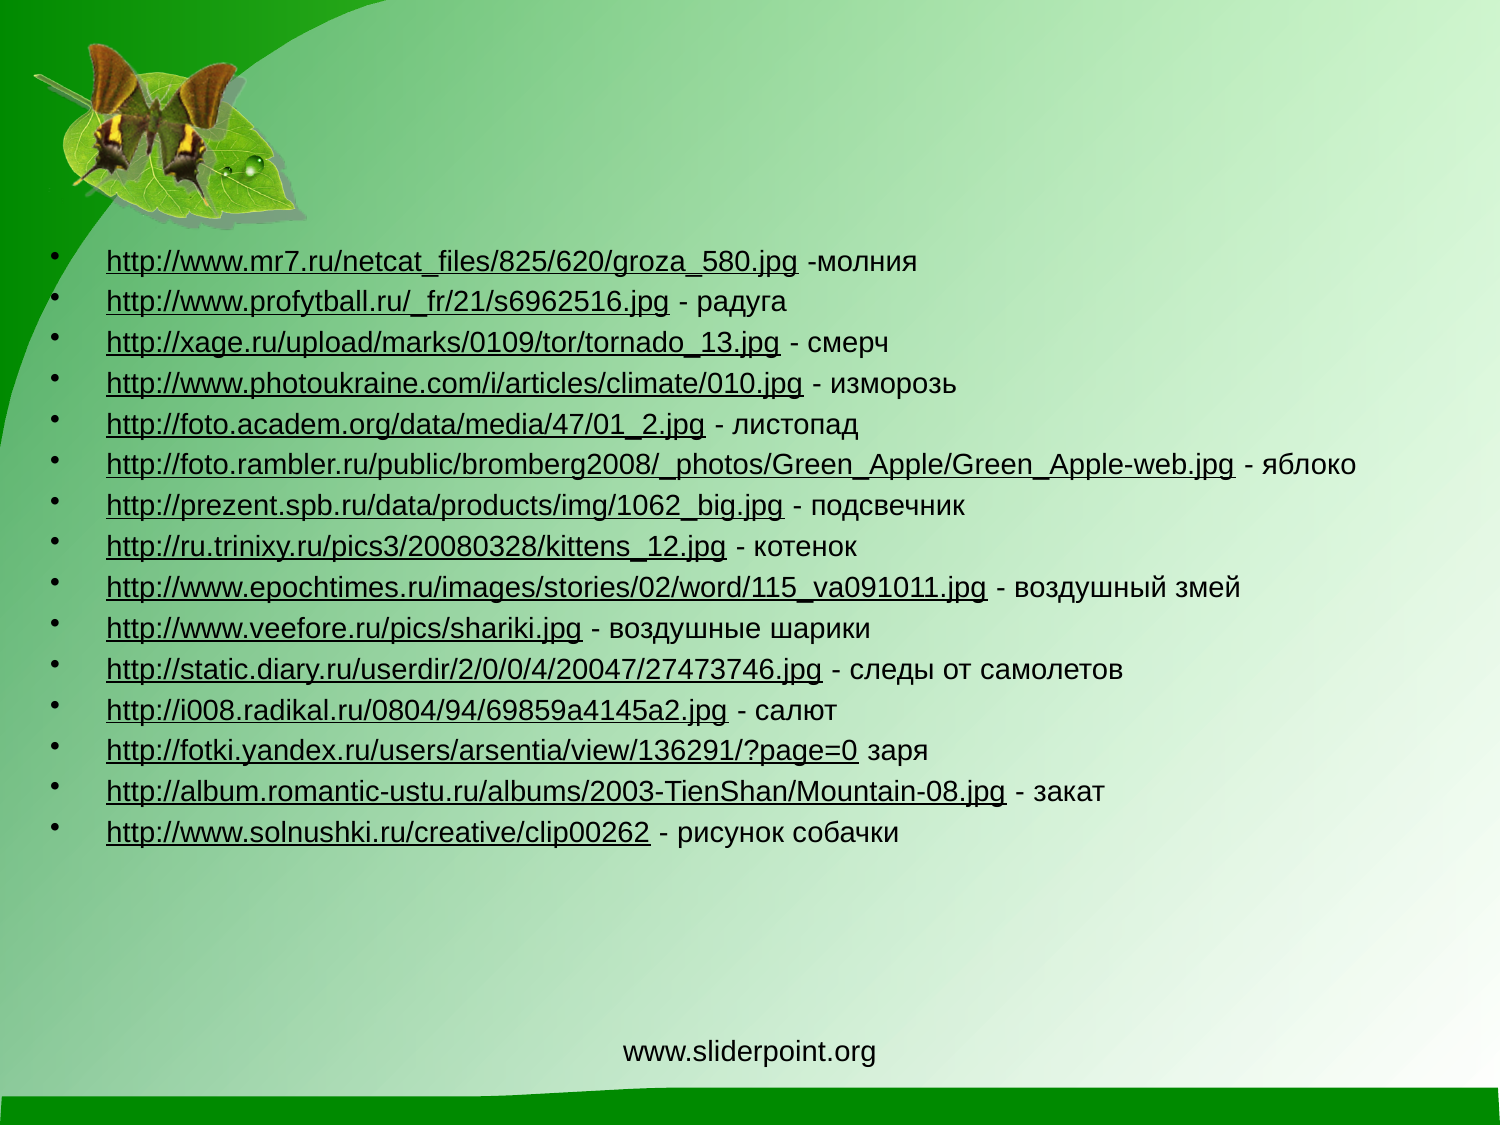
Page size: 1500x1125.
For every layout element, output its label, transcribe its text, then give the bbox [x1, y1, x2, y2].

list http://www.mr7.ru/netcat_files/825/620/groza_580.jpg -молния http://www.profytball.ru/_fr/21/s6962516.jpg - радуга http://xage.ru/upload/marks/0109/tor/tornado_13.jpg - смерч http://www.photoukraine.com/i/articles/climate/010.jpg - изморозь http://foto.academ.org/data/media/47/01_2.jpg - листопад http://foto.rambler.ru/public/bromberg2008/_photos/Green_Apple/Green_Apple-web.jpg - яблоко http://prezent.spb.ru/data/products/img/1062_big.jpg - подсвечник http://ru.trinixy.ru/pics3/20080328/kittens_12.jpg - котенок http://www.epochtimes.ru/images/stories/02/word/115_va091011.jpg - воздушный змей http://www.veefore.ru/pics/shariki.jpg - воздушные шарики http://static.diary.ru/userdir/2/0/0/4/20047/27473746.jpg - следы от самолетов http://i008.radikal.ru/0804/94/69859a4145a2.jpg - салют http://fotki.yandex.ru/users/arsentia/view/136291/?page=0 заря http://album.romantic-ustu.ru/albums/2003-TienShan/Mountain-08.jpg - закат http://www.solnushki.ru/creative/clip00262 - рисунок собачки [34, 234, 1466, 978]
picture [24, 37, 300, 229]
footer www.sliderpoint.org [512, 1024, 988, 1103]
